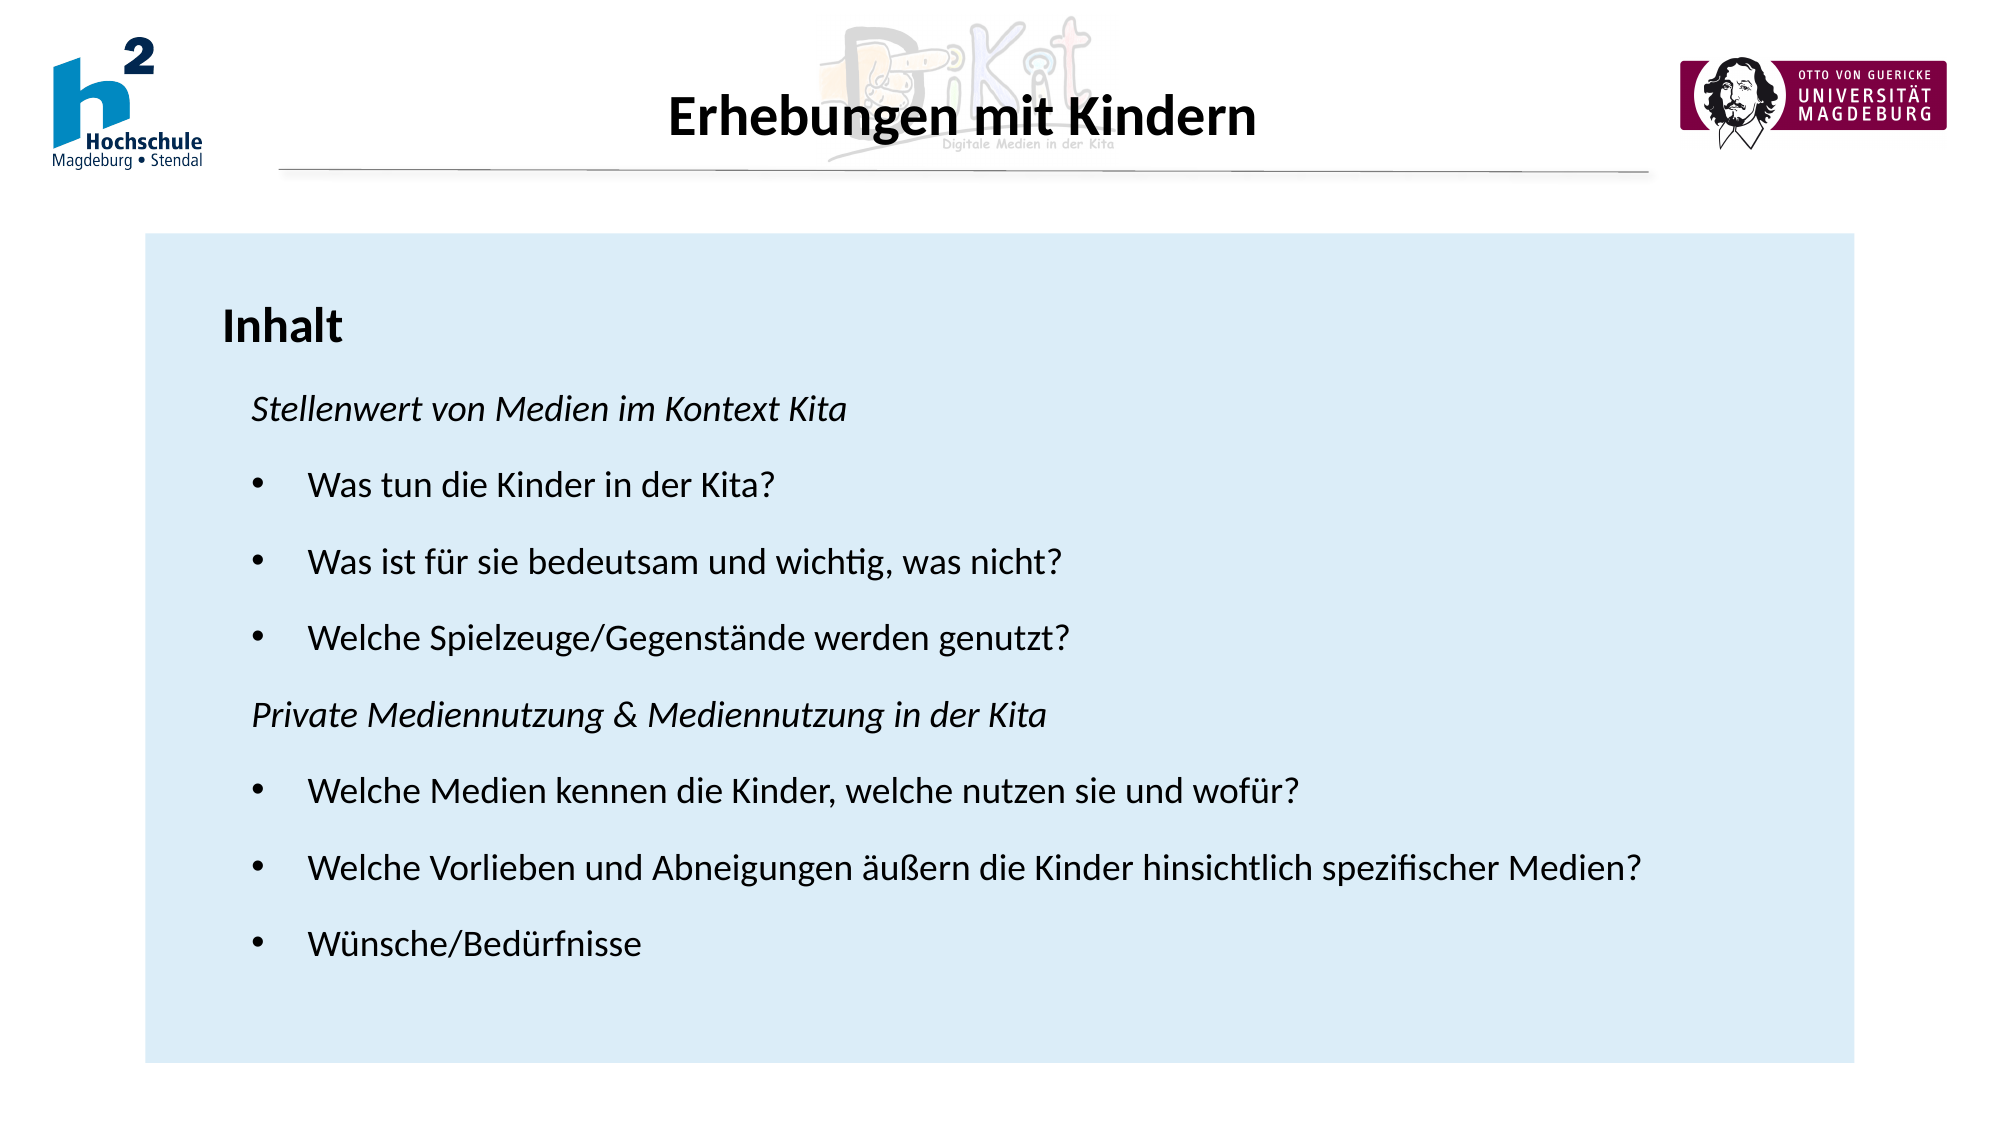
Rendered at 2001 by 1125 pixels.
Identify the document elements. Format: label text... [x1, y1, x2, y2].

picture [53, 37, 202, 170]
picture [1680, 57, 1947, 150]
text_box [142, 233, 1868, 1063]
picture [816, 14, 1119, 170]
text_box Erhebungen mit Kindern [278, 69, 811, 155]
text_box Erhebungen mit Kindern [1122, 69, 1649, 155]
